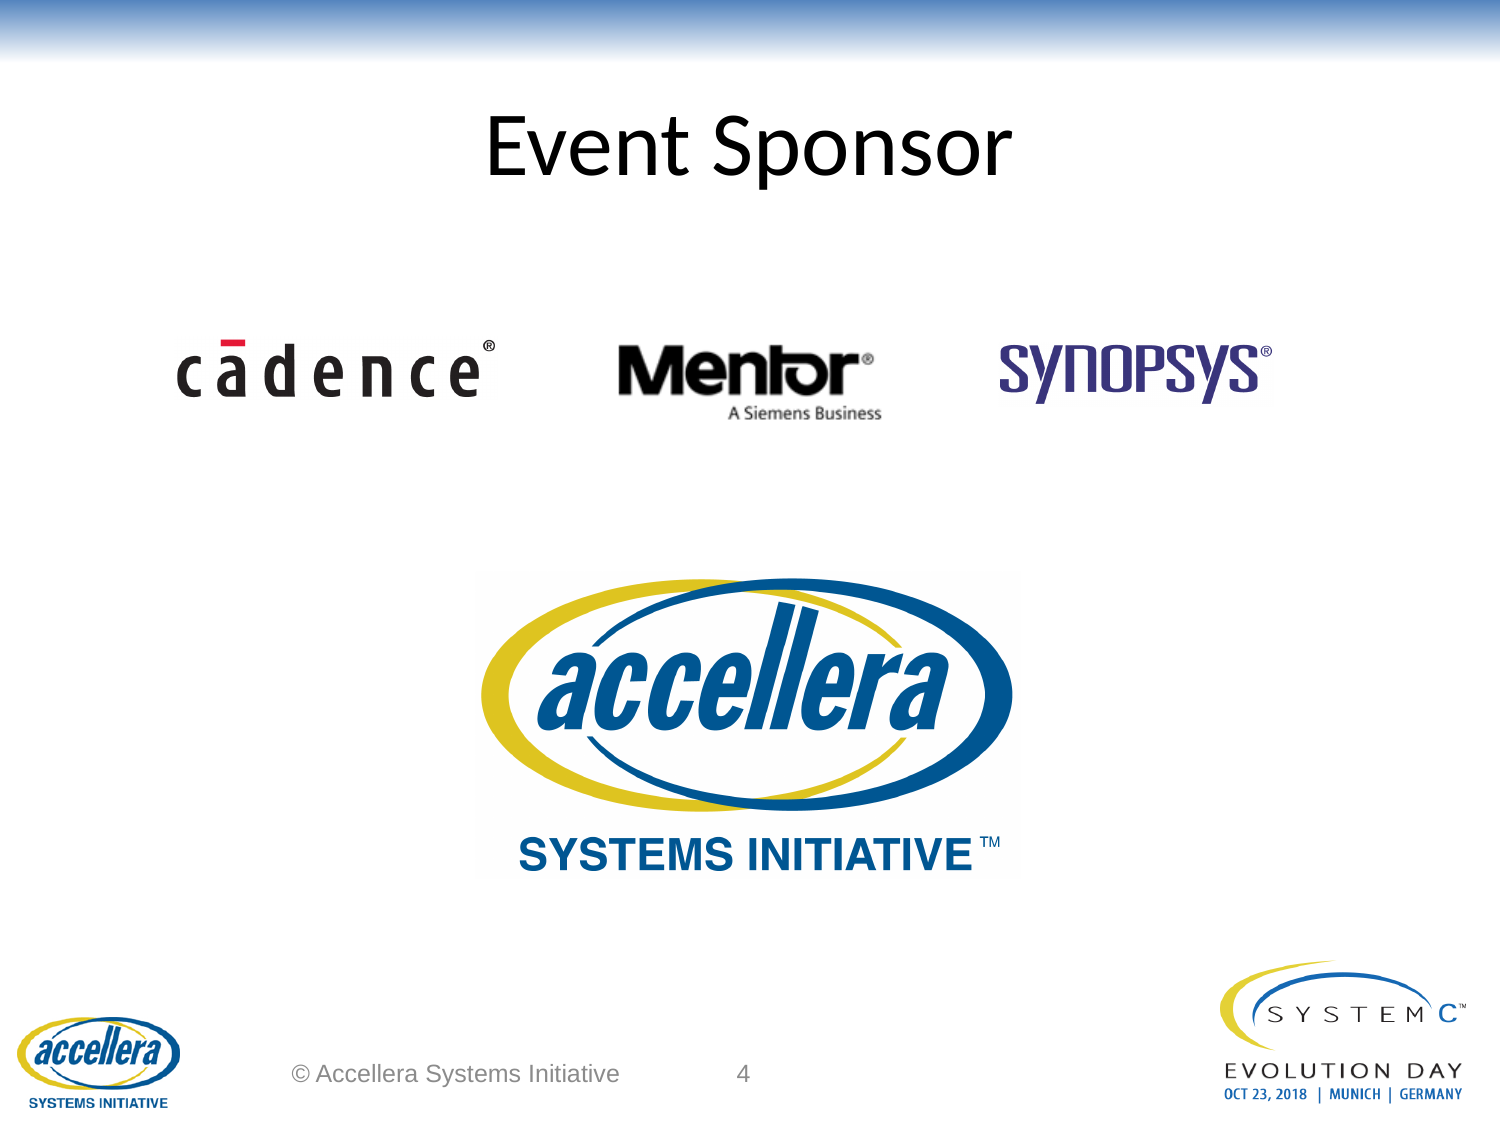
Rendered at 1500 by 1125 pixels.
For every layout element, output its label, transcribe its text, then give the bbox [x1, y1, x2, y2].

slide_number 4 [600, 1042, 888, 1103]
picture [17, 1017, 180, 1108]
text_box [174, 289, 1274, 473]
footer © Accellera Systems Initiative [275, 1042, 600, 1103]
picture [1211, 957, 1474, 1111]
picture [475, 570, 1021, 880]
title Event Sponsor [75, 45, 1425, 233]
